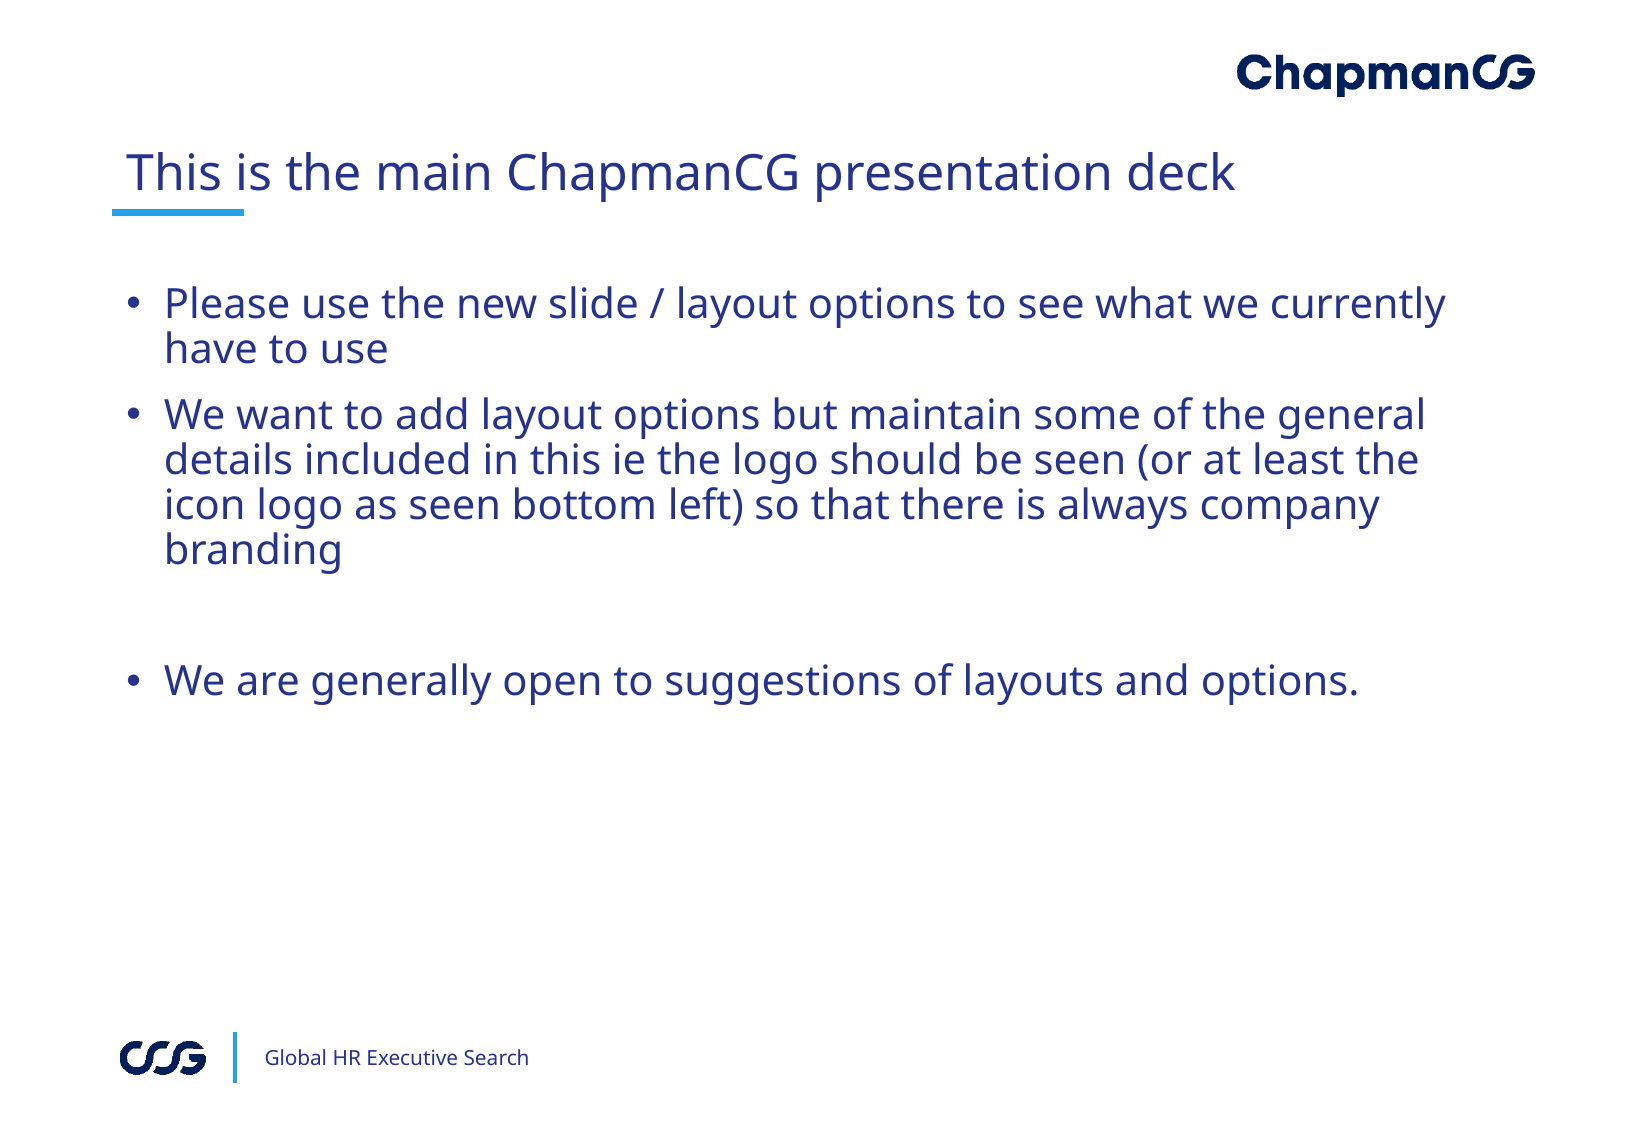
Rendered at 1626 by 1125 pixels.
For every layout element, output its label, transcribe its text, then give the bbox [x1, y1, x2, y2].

picture [1214, 26, 1557, 125]
list Please use the new slide / layout options to see what we currently have to use We want to add layout options but maintain some of the general details included in this ie the logo should be seen (or at least the icon logo as seen bottom left) so that there is always company branding We are generally open to suggestions of layouts and options. [111, 275, 1514, 1014]
title This is the main ChapmanCG presentation deck [111, 140, 1514, 238]
picture [112, 1034, 213, 1081]
